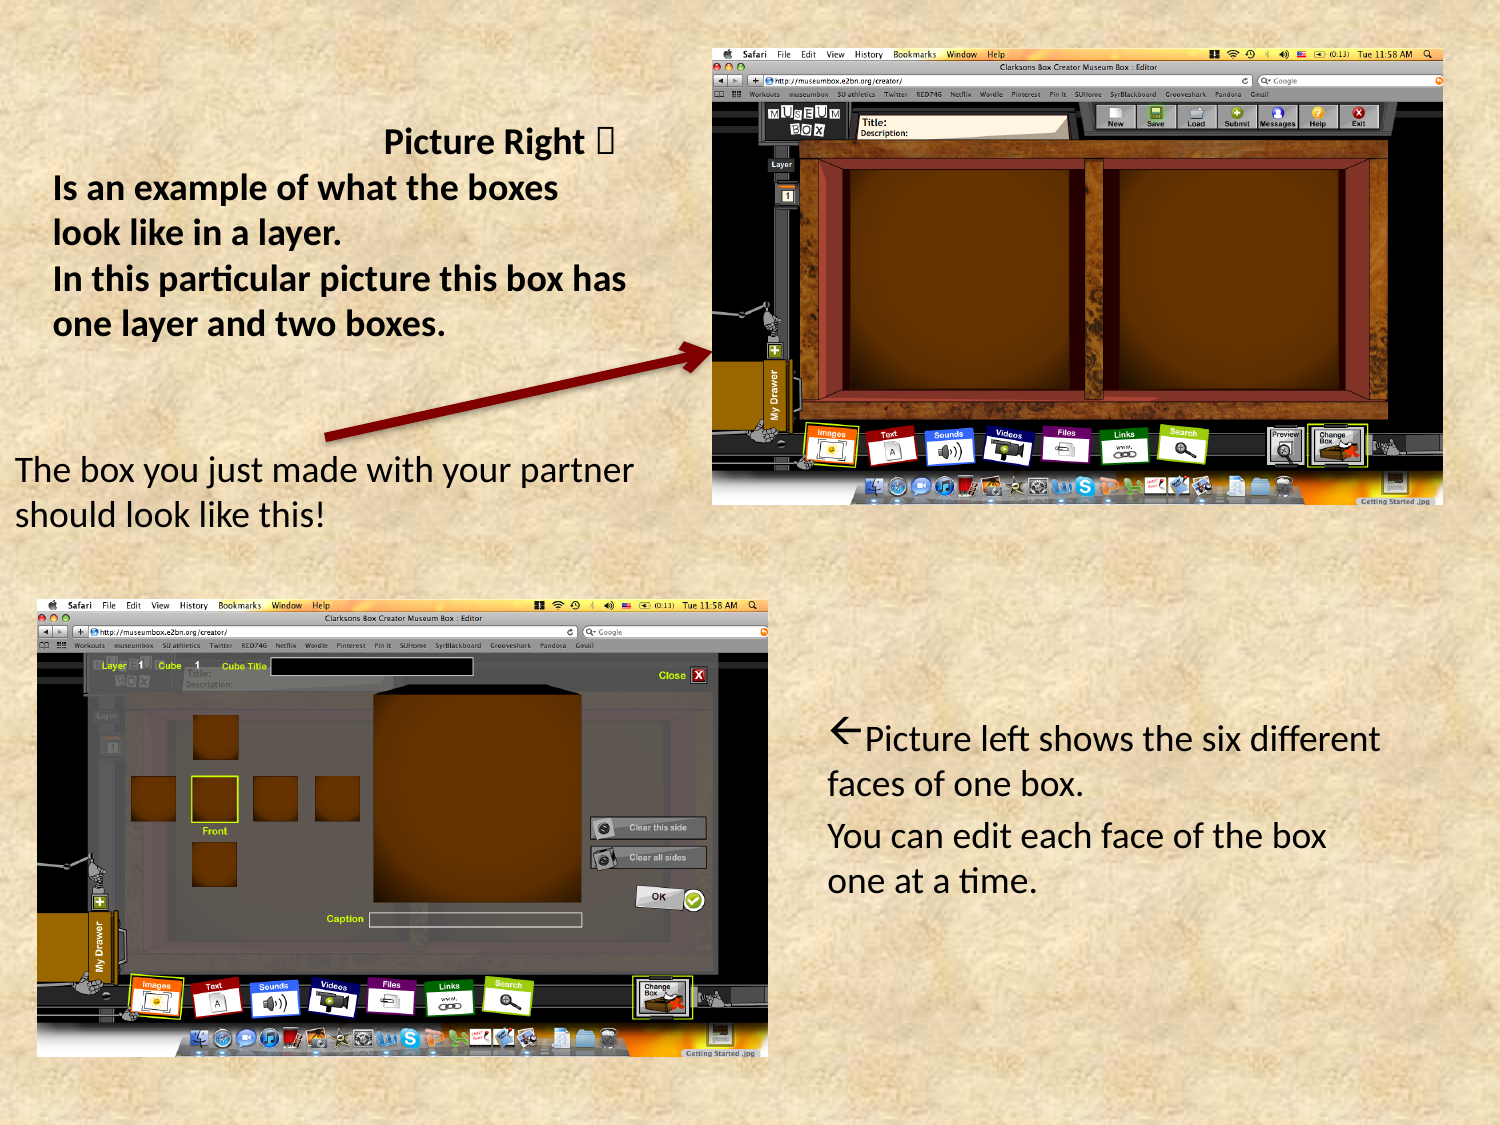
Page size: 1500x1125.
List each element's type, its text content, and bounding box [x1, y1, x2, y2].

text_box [324, 351, 713, 438]
title Picture Right  Is an example of what the boxes look like in a layer. In this particular picture this box has one layer and two boxes. [37, 99, 650, 352]
text_box The box you just made with your partner should look like this! [0, 437, 650, 543]
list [712, 47, 1443, 505]
picture [0, 0, 1500, 1125]
list Picture left shows the six different faces of one box. You can edit each face of the box one at a time. [812, 706, 1407, 919]
